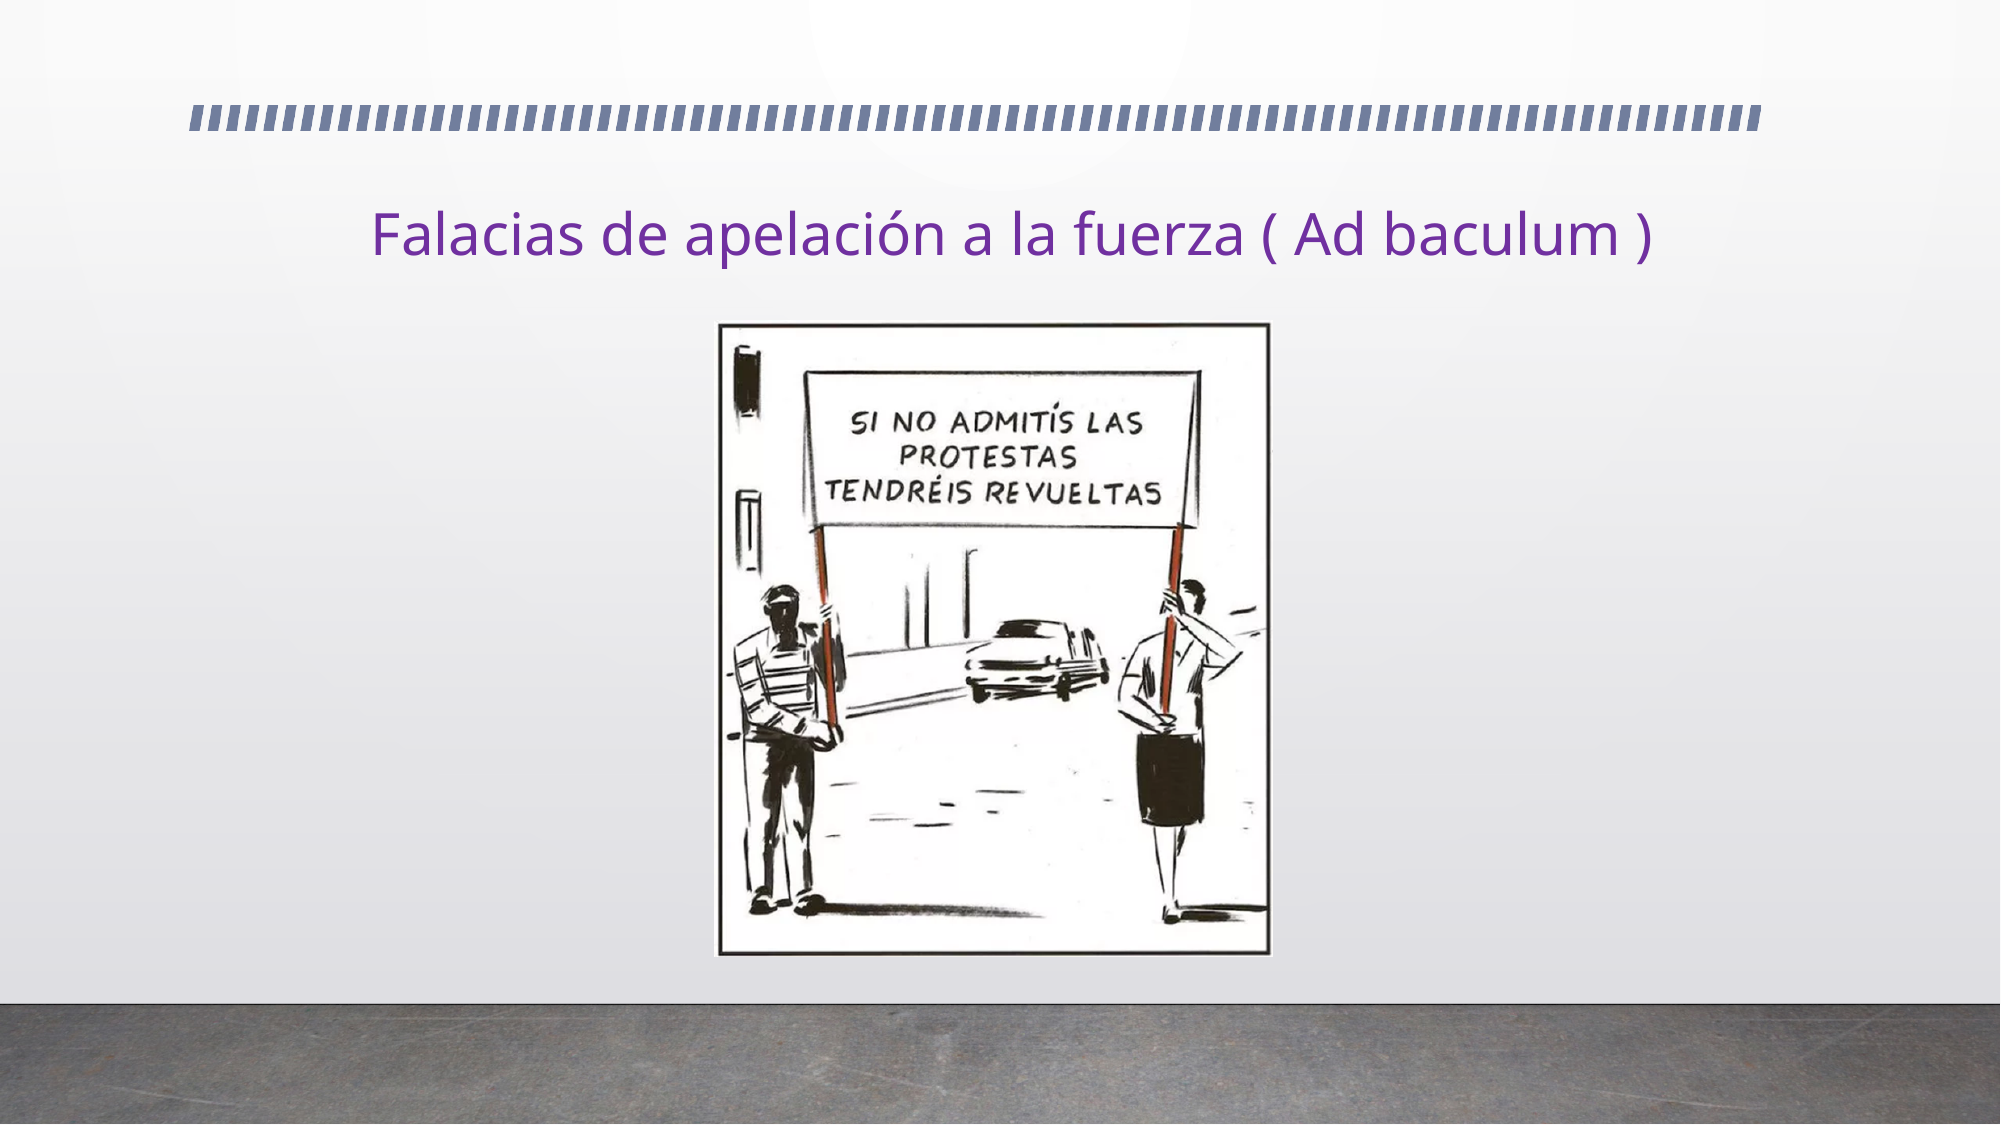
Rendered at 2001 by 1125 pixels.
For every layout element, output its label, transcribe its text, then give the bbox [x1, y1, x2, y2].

picture [0, 1004, 2000, 1124]
picture [713, 319, 1273, 957]
text_box Falacias de apelación a la fuerza ( Ad baculum ) [356, 190, 1669, 275]
